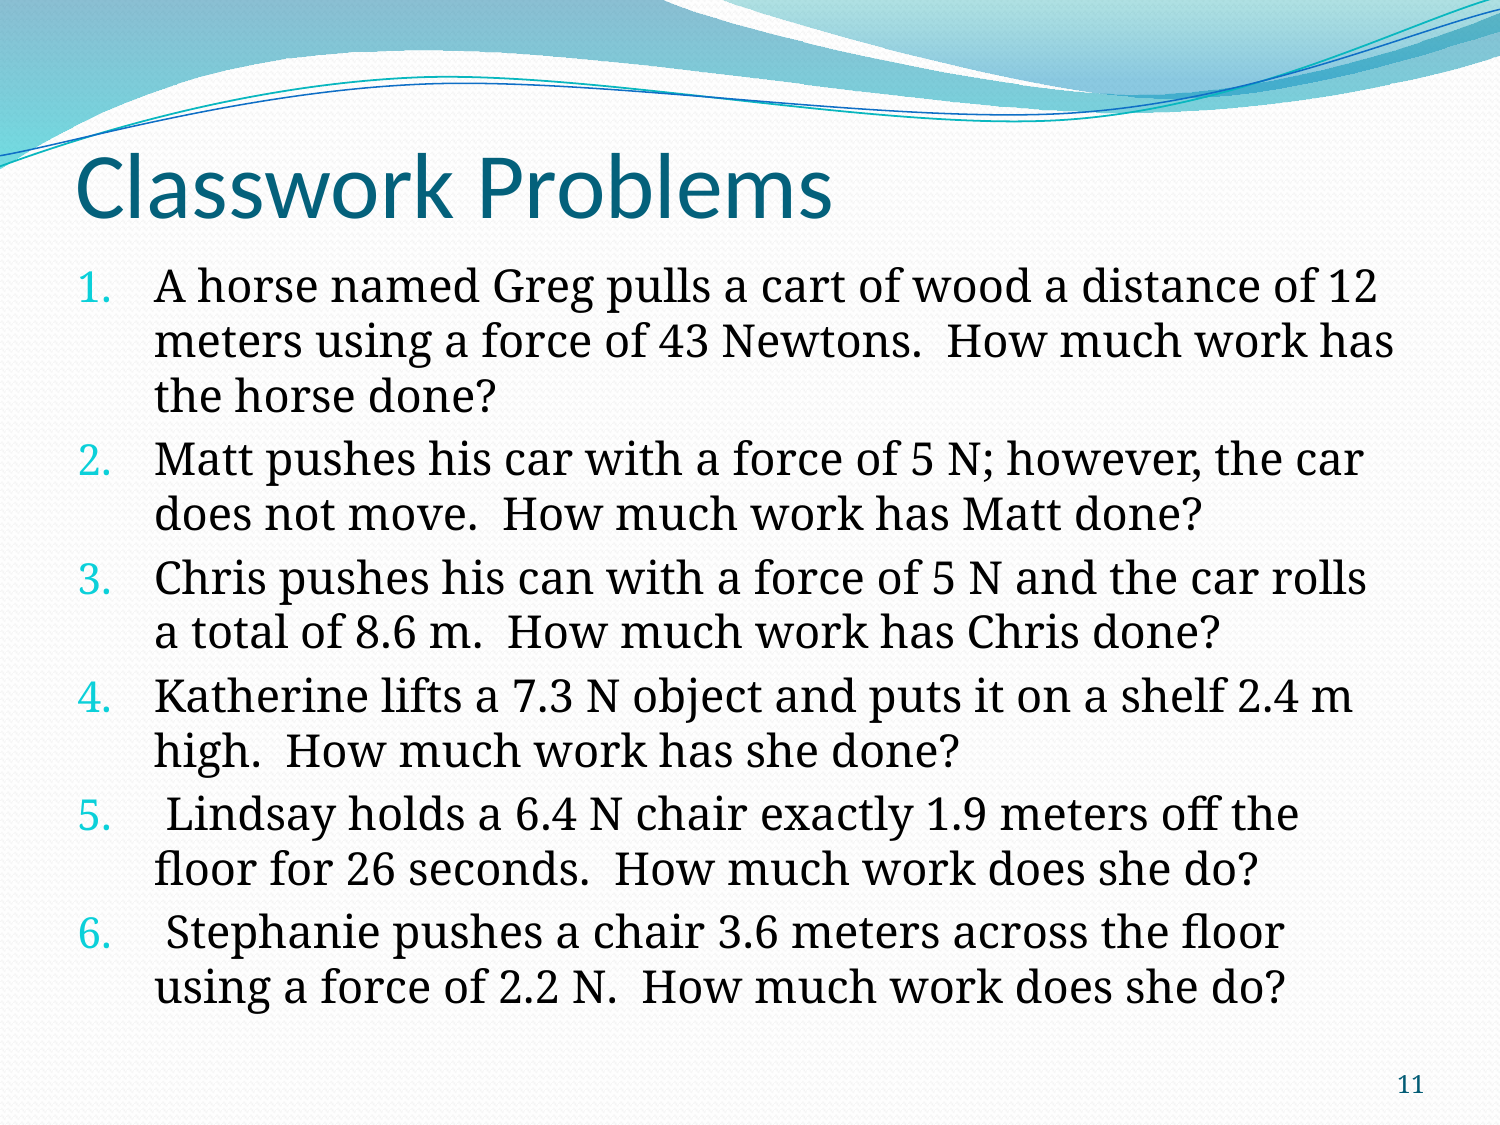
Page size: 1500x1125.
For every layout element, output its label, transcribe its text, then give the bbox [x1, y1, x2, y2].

title Classwork Problems [75, 115, 850, 238]
list A horse named Greg pulls a cart of wood a distance of 12 meters using a force of 43 Newtons. How much work has the horse done? Matt pushes his car with a force of 5 N; however, the car does not move. How much work has Matt done? Chris pushes his can with a force of 5 N and the car rolls a total of 8.6 m. How much work has Chris done? Katherine lifts a 7.3 N object and puts it on a shelf 2.4 m high. How much work has she done? Lindsay holds a 6.4 N chair exactly 1.9 meters off the floor for 26 seconds. How much work does she do? Stephanie pushes a chair 3.6 meters across the floor using a force of 2.2 N. How much work does she do? [62, 249, 1413, 1038]
slide_number 11 [1299, 1042, 1425, 1103]
